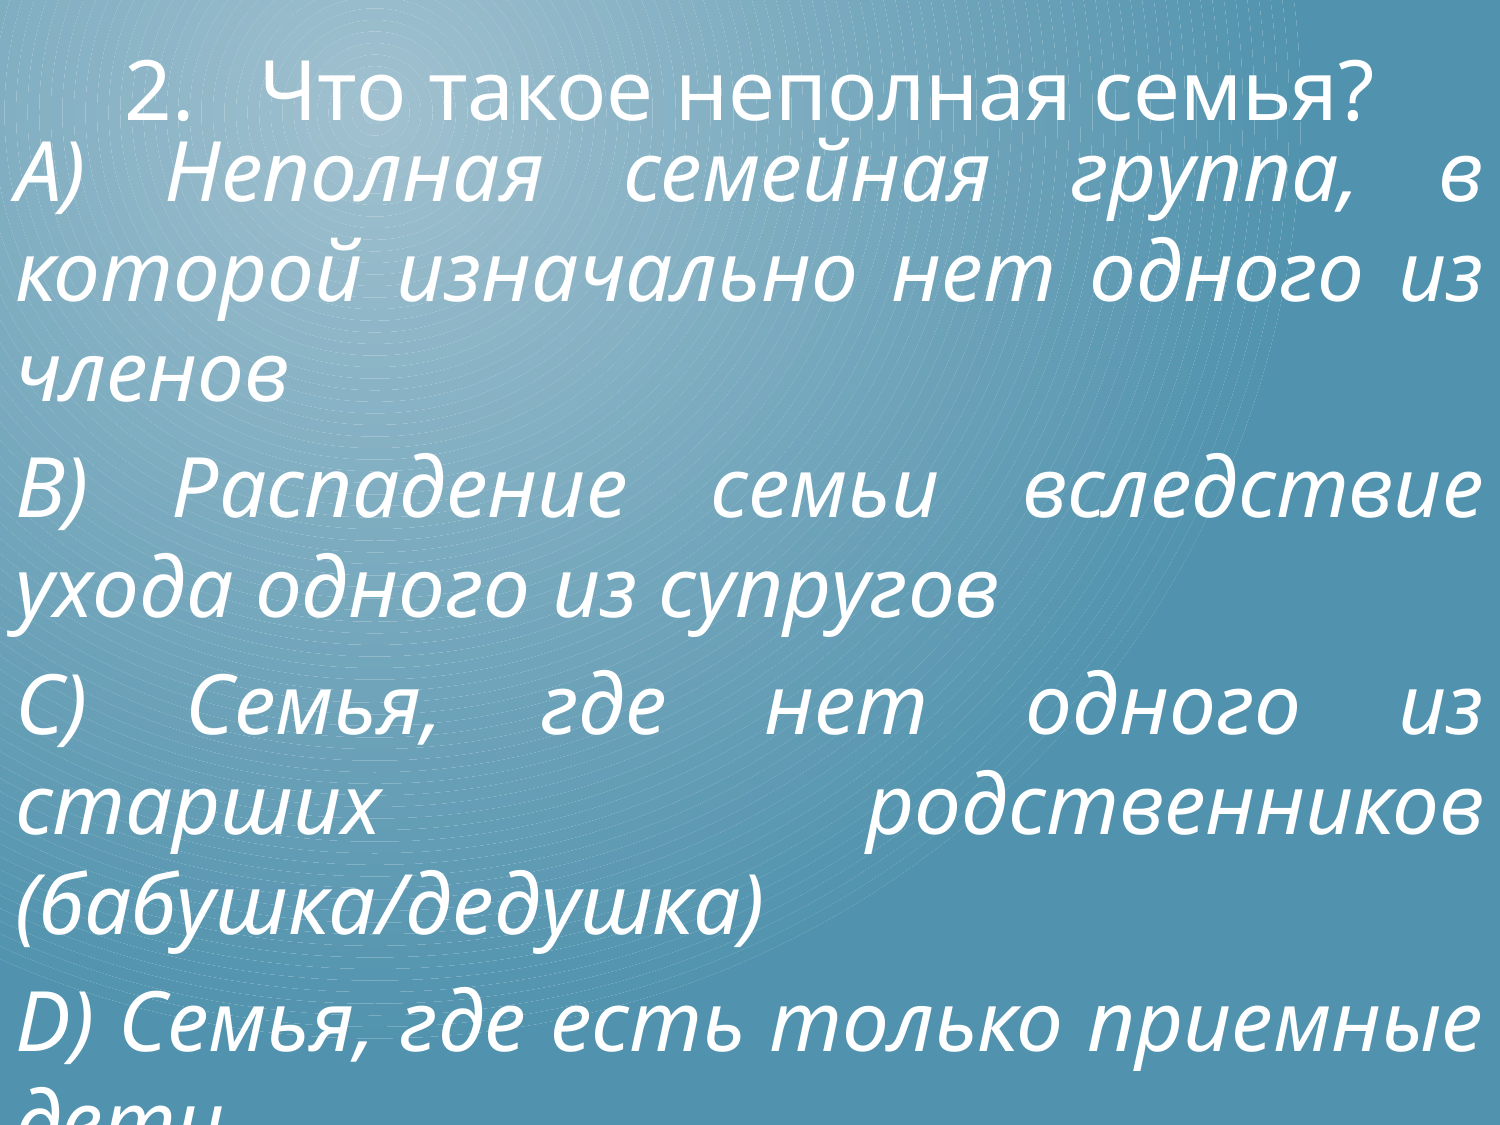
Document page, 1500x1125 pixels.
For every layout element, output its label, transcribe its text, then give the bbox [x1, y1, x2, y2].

title 2. Что такое неполная семья? [0, 0, 1500, 160]
subtitle А) Неполная семейная группа, в которой изначально нет одного из членов В) Распадение семьи вследствие ухода одного из супругов С) Семья, где нет одного из старших родственников (бабушка/дедушка) D) Семья, где есть только приемные дети [0, 160, 1500, 1125]
